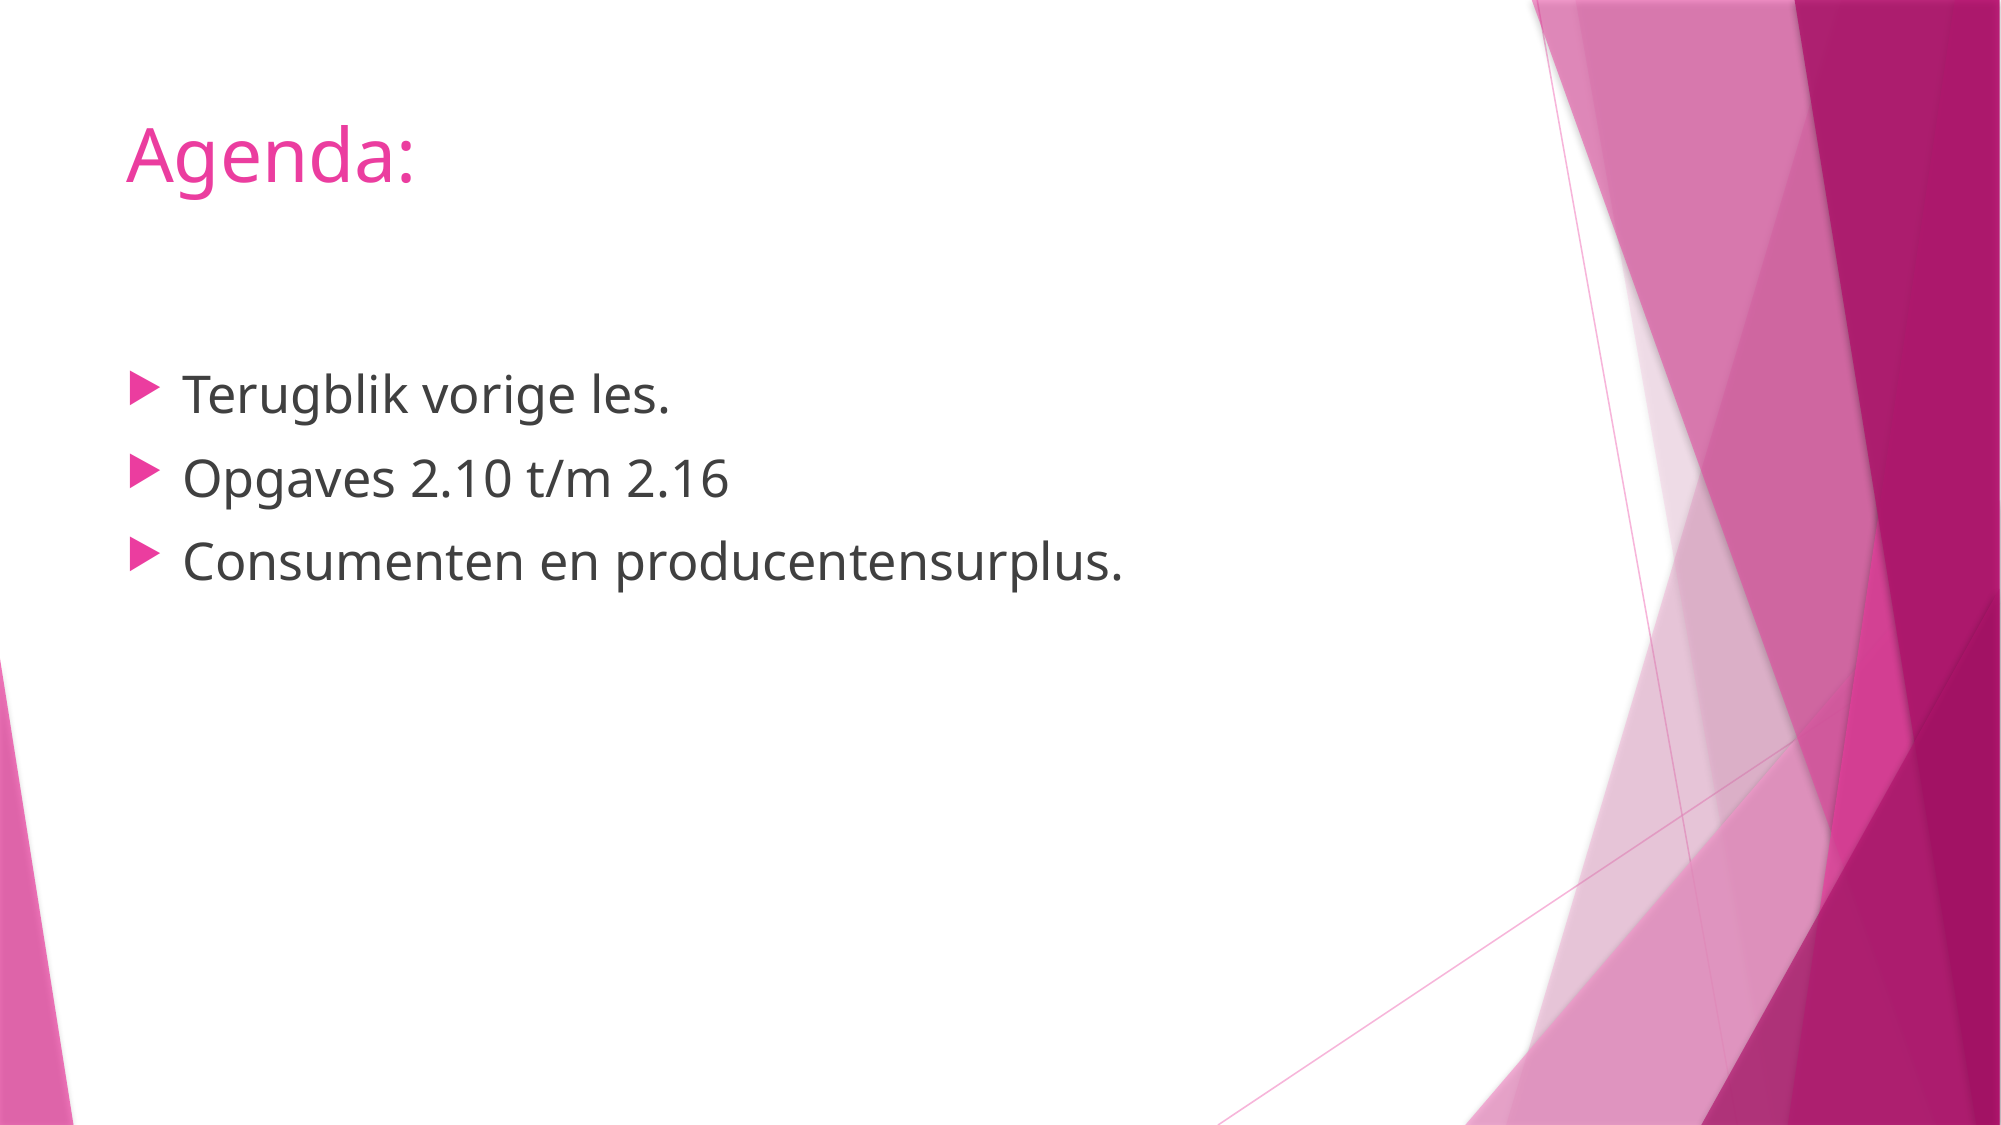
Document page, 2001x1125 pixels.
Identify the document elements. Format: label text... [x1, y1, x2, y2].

title Agenda: [111, 99, 1522, 317]
list Terugblik vorige les. Opgaves 2.10 t/m 2.16 Consumenten en producentensurplus. [111, 354, 1522, 992]
